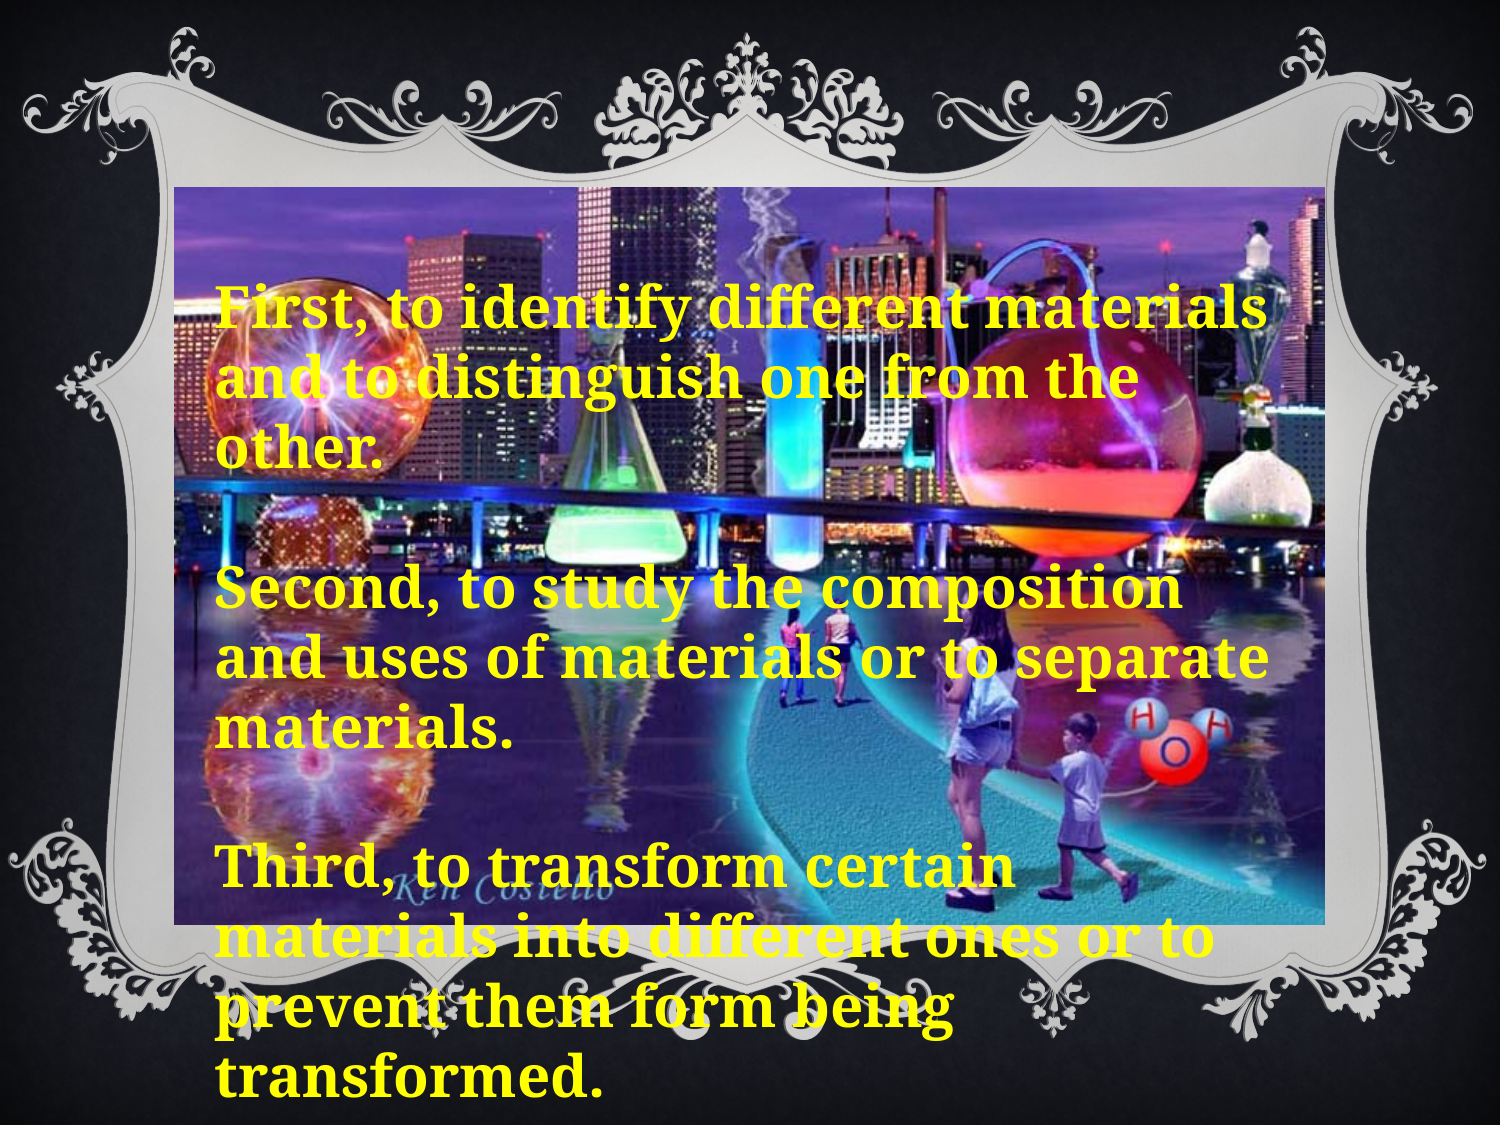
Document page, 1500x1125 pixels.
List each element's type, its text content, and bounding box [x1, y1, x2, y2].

text_box First, to identify different materials and to distinguish one from the other. Second, to study the composition and uses of materials or to separate materials. Third, to transform certain materials into different ones or to prevent them form being transformed. [200, 926, 1288, 1117]
picture [0, 0, 1500, 1125]
